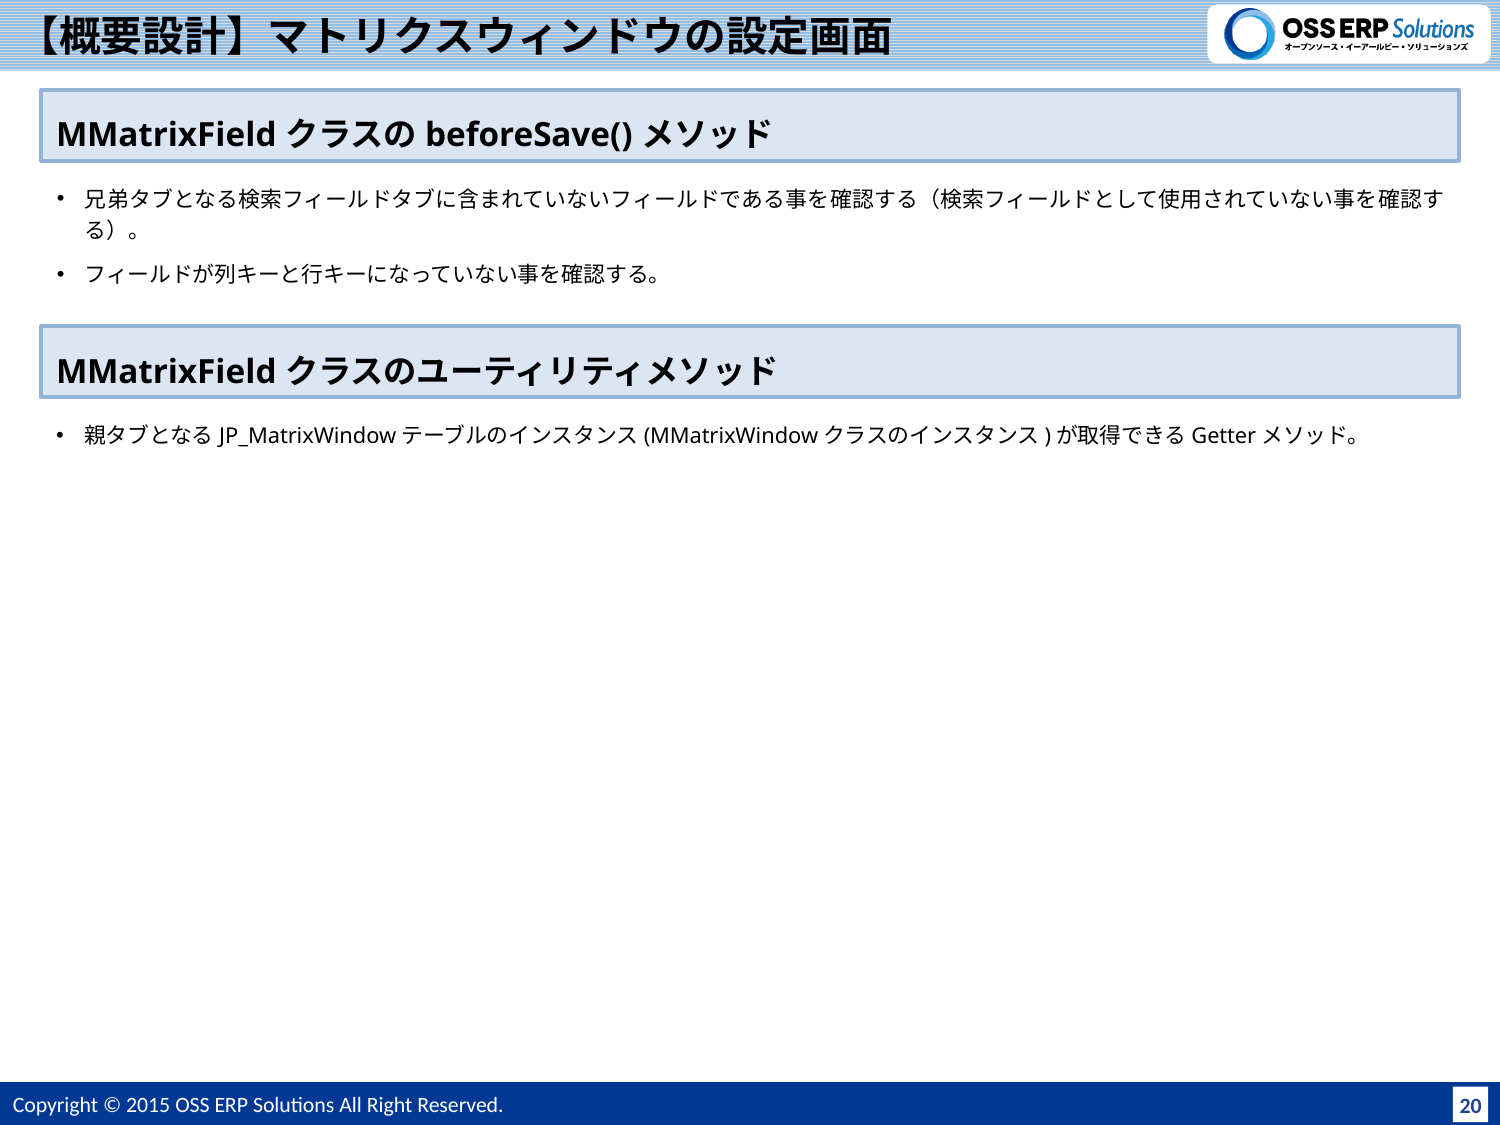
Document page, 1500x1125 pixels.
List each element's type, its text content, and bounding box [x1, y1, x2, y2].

text_box 親タブとなるJP_MatrixWindowテーブルのインスタンス(MMatrixWindowクラスのインスタンス)が取得できるGetterメソッド。 [39, 407, 1460, 541]
picture [1353, 8, 1474, 60]
title 【概要設計】マトリクスウィンドウの設定画面 [2, 0, 1353, 70]
text_box 兄弟タブとなる検索フィールドタブに含まれていないフィールドである事を確認する（検索フィールドとして使用されていない事を確認する）。 フィールドが列キーと行キーになっていない事を確認する。 [40, 171, 1461, 324]
text_box MMatrixFieldクラスのbeforeSave()メソッド [39, 88, 1461, 163]
text_box MMatrixFieldクラスのユーティリティメソッド [39, 324, 1461, 399]
text_box 兄弟タブとなる検索フィールドタブに含まれていないフィールドである事を確認する（検索フィールドとして使用されていない事を確認する）。 フィールドが列キーと行キーになっていない事を確認する。 [40, 399, 1461, 461]
